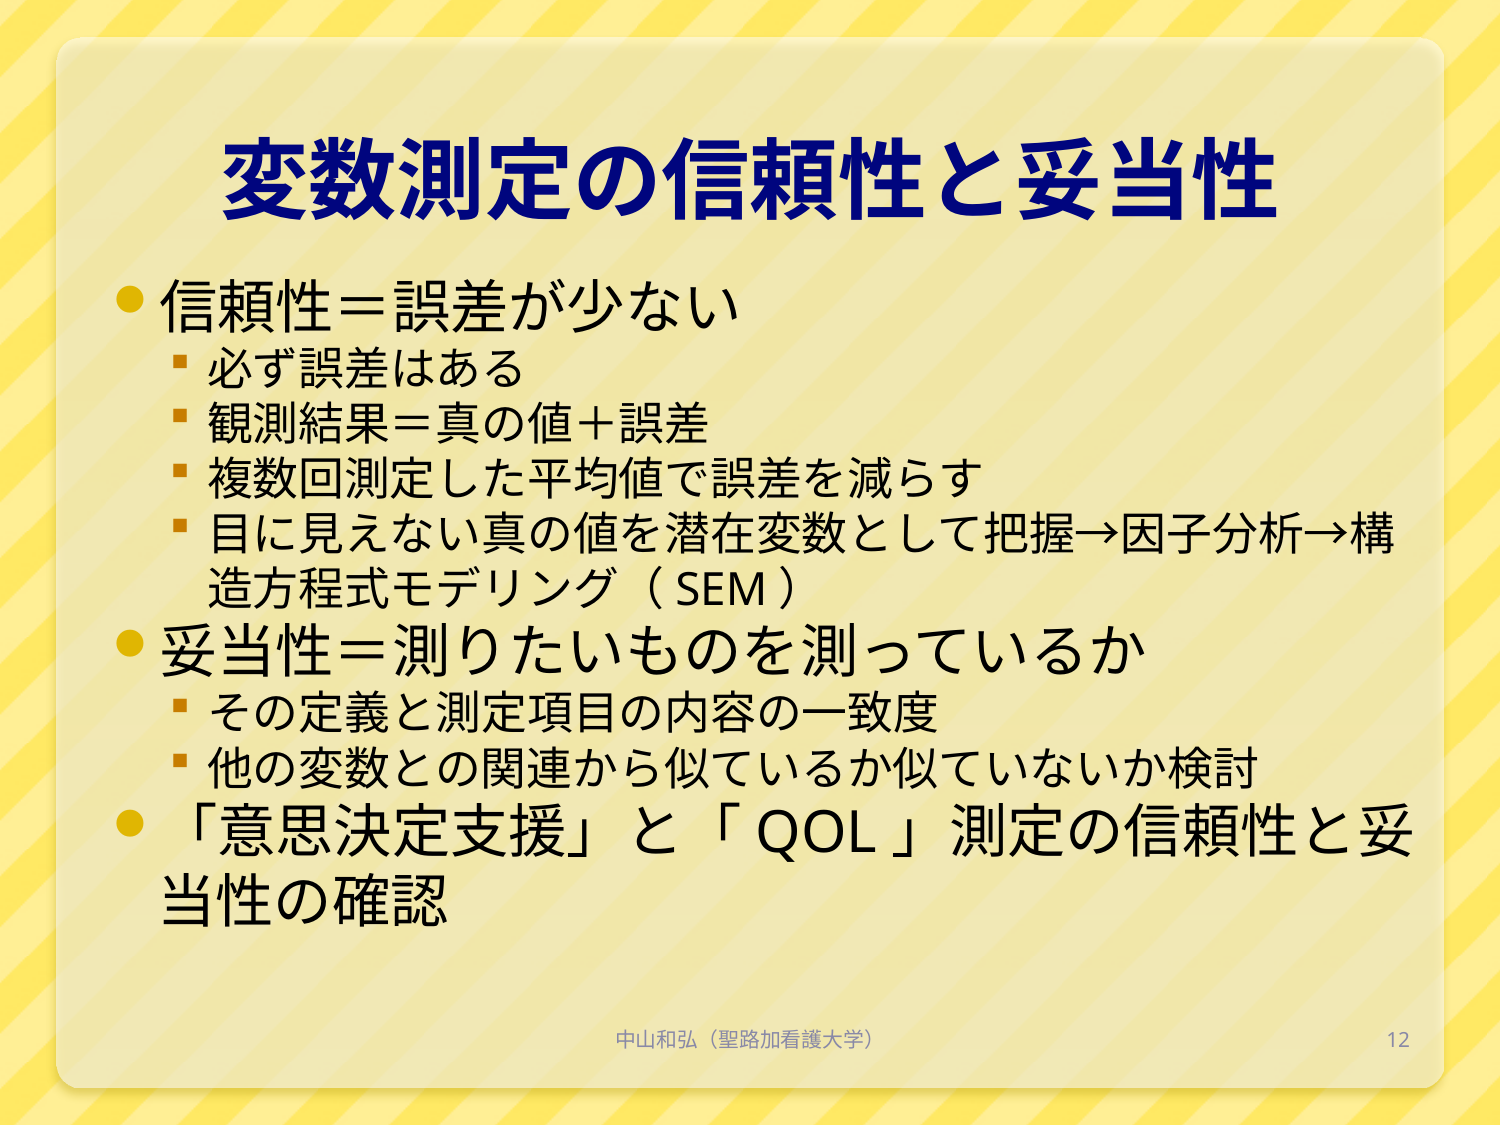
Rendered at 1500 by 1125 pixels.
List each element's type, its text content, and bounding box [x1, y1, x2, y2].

title 変数測定の信頼性と妥当性 [75, 50, 1425, 238]
footer 中山和弘（聖路加看護大学） [512, 1019, 988, 1080]
slide_number 12 [1074, 1019, 1425, 1080]
text_box ｒ2 [0, 0, 1500, 1125]
list 信頼性＝誤差が少ない 必ず誤差はある 観測結果＝真の値＋誤差 複数回測定した平均値で誤差を減らす 目に見えない真の値を潜在変数として把握→因子分析→構造方程式モデリング（SEM） 妥当性＝測りたいものを測っているか その定義と測定項目の内容の一致度 他の変数との関連から似ているか似ていないか検討 「意思決定支援」と「QOL」測定の信頼性と妥当性の確認 [75, 262, 1425, 1005]
